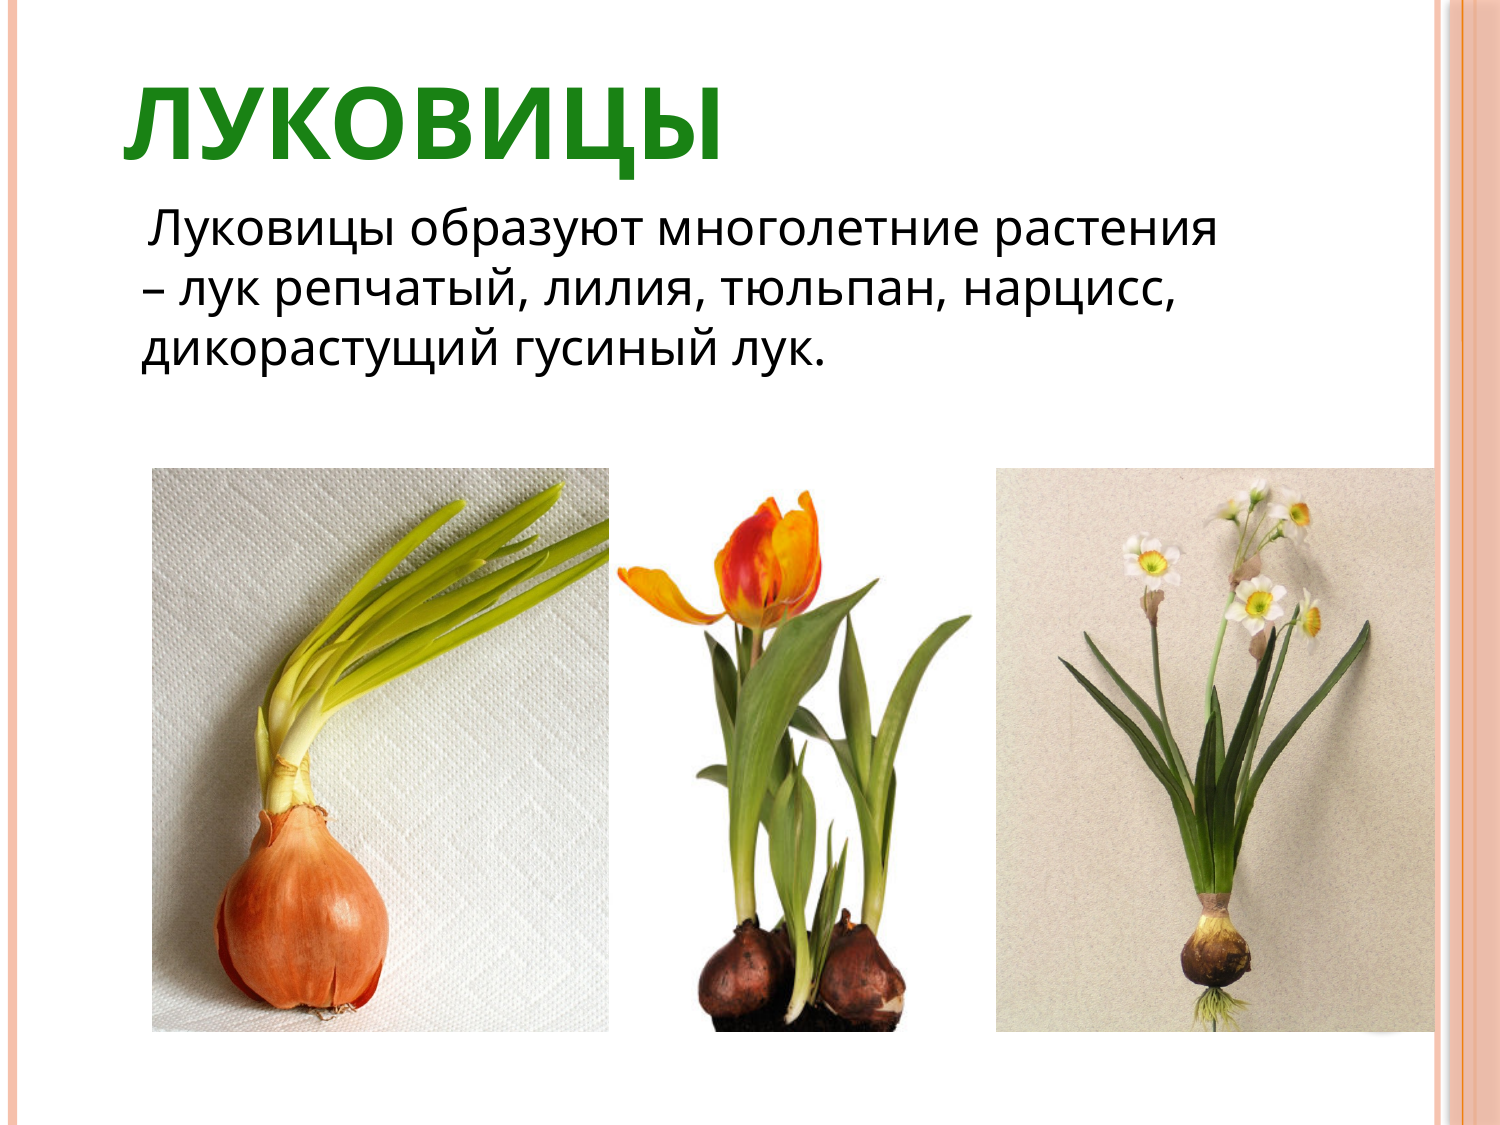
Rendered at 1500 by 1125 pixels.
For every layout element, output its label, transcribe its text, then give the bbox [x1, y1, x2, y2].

list Луковицы образуют многолетние растения – лук репчатый, лилия, тюльпан, нарцисс, дикорастущий гусиный лук. [82, 187, 1261, 418]
picture [151, 468, 974, 1032]
title Луковицы [105, 0, 746, 187]
picture [995, 468, 1435, 1032]
